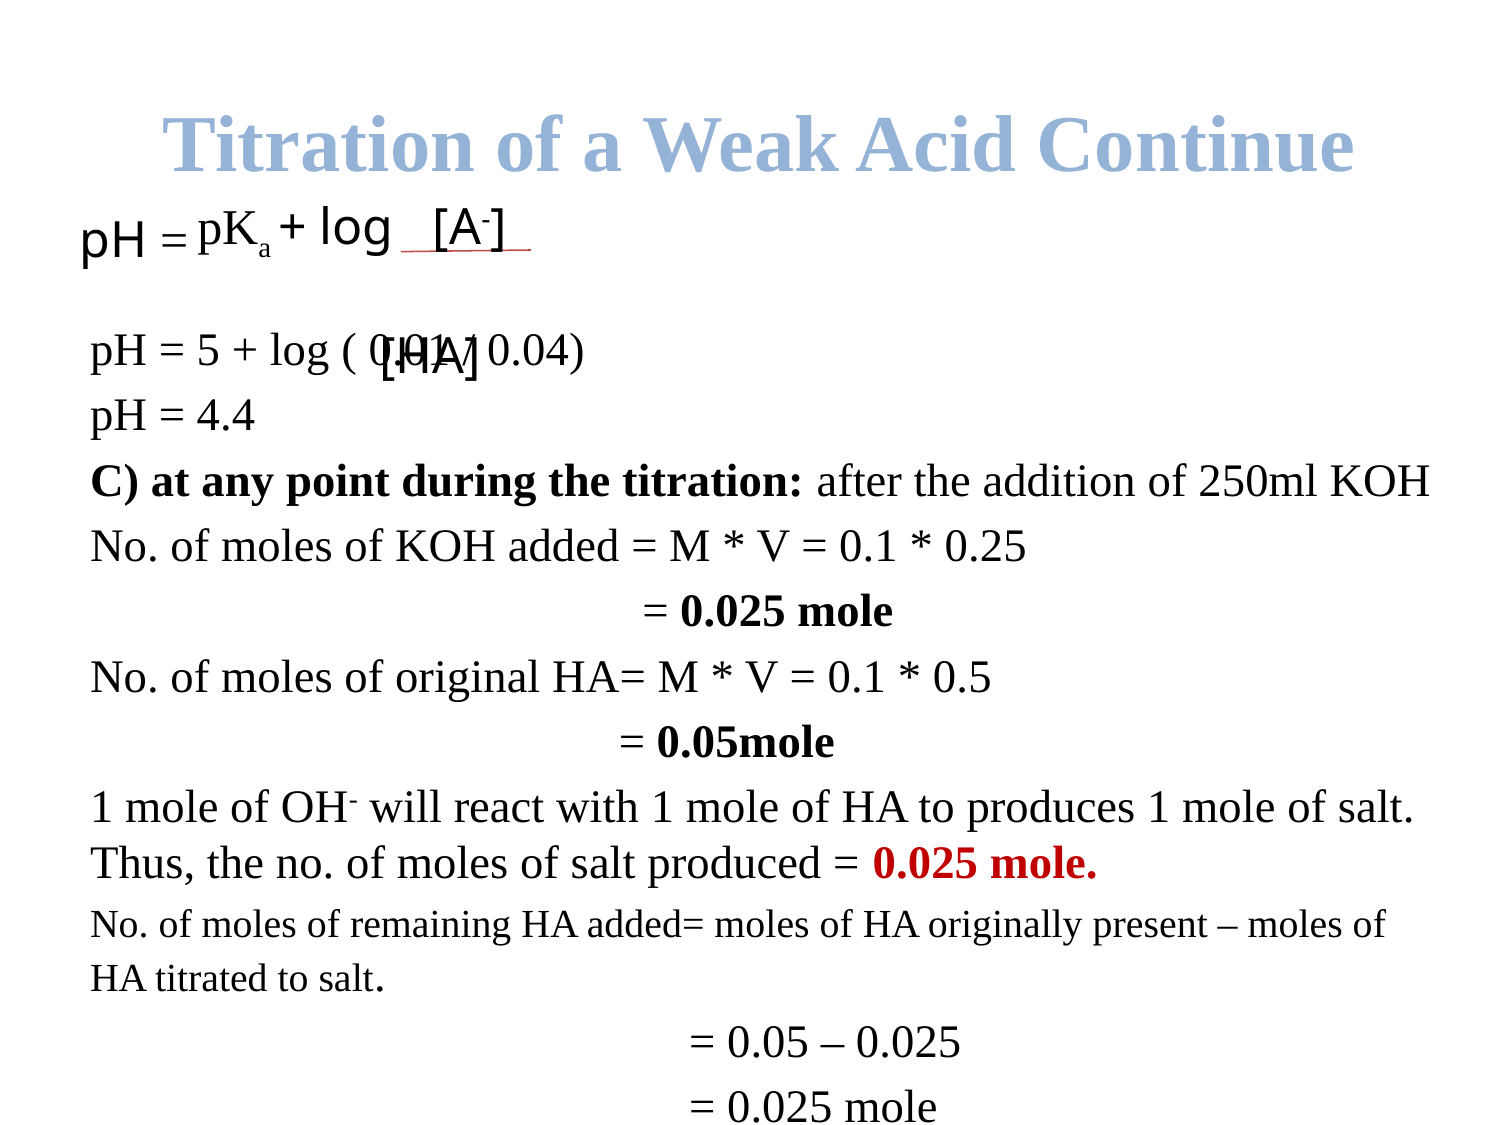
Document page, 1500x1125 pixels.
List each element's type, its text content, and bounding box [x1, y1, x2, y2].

title Titration of a Weak Acid Continue [75, 45, 1425, 233]
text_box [64, 187, 532, 324]
list pH = 5 + log ( 0.01 / 0.04) pH = 4.4 C) at any point during the titration: after the addition of 250ml KOH No. of moles of KOH added = M * V = 0.1 * 0.25 = 0.025 mole No. of moles of original HA= M * V = 0.1 * 0.5 = 0.05mole 1 mole of OH- will react with 1 mole of HA to produces 1 mole of salt. Thus, the no. of moles of salt produced = 0.025 mole. No. of moles of remaining HA added= moles of HA originally present – moles of HA titrated to salt. = 0.05 – 0.025 = 0.025 mole [75, 262, 1463, 1125]
